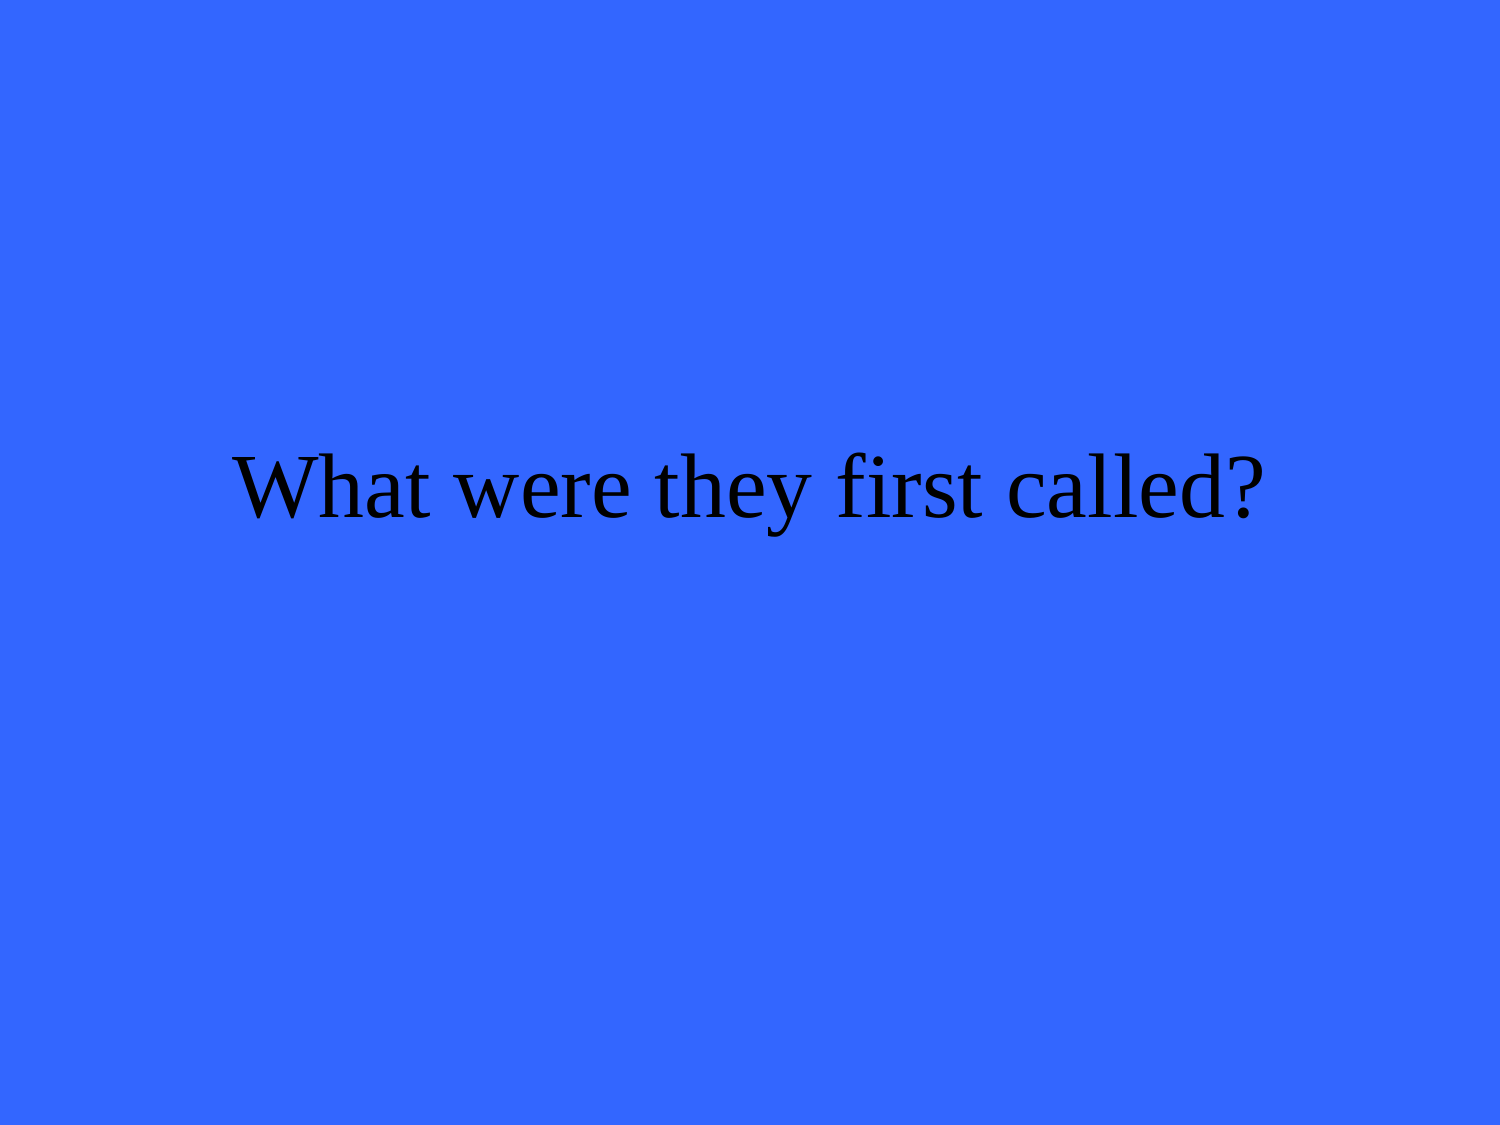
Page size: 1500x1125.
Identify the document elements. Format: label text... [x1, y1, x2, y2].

title What were they first called? [112, 387, 1388, 575]
